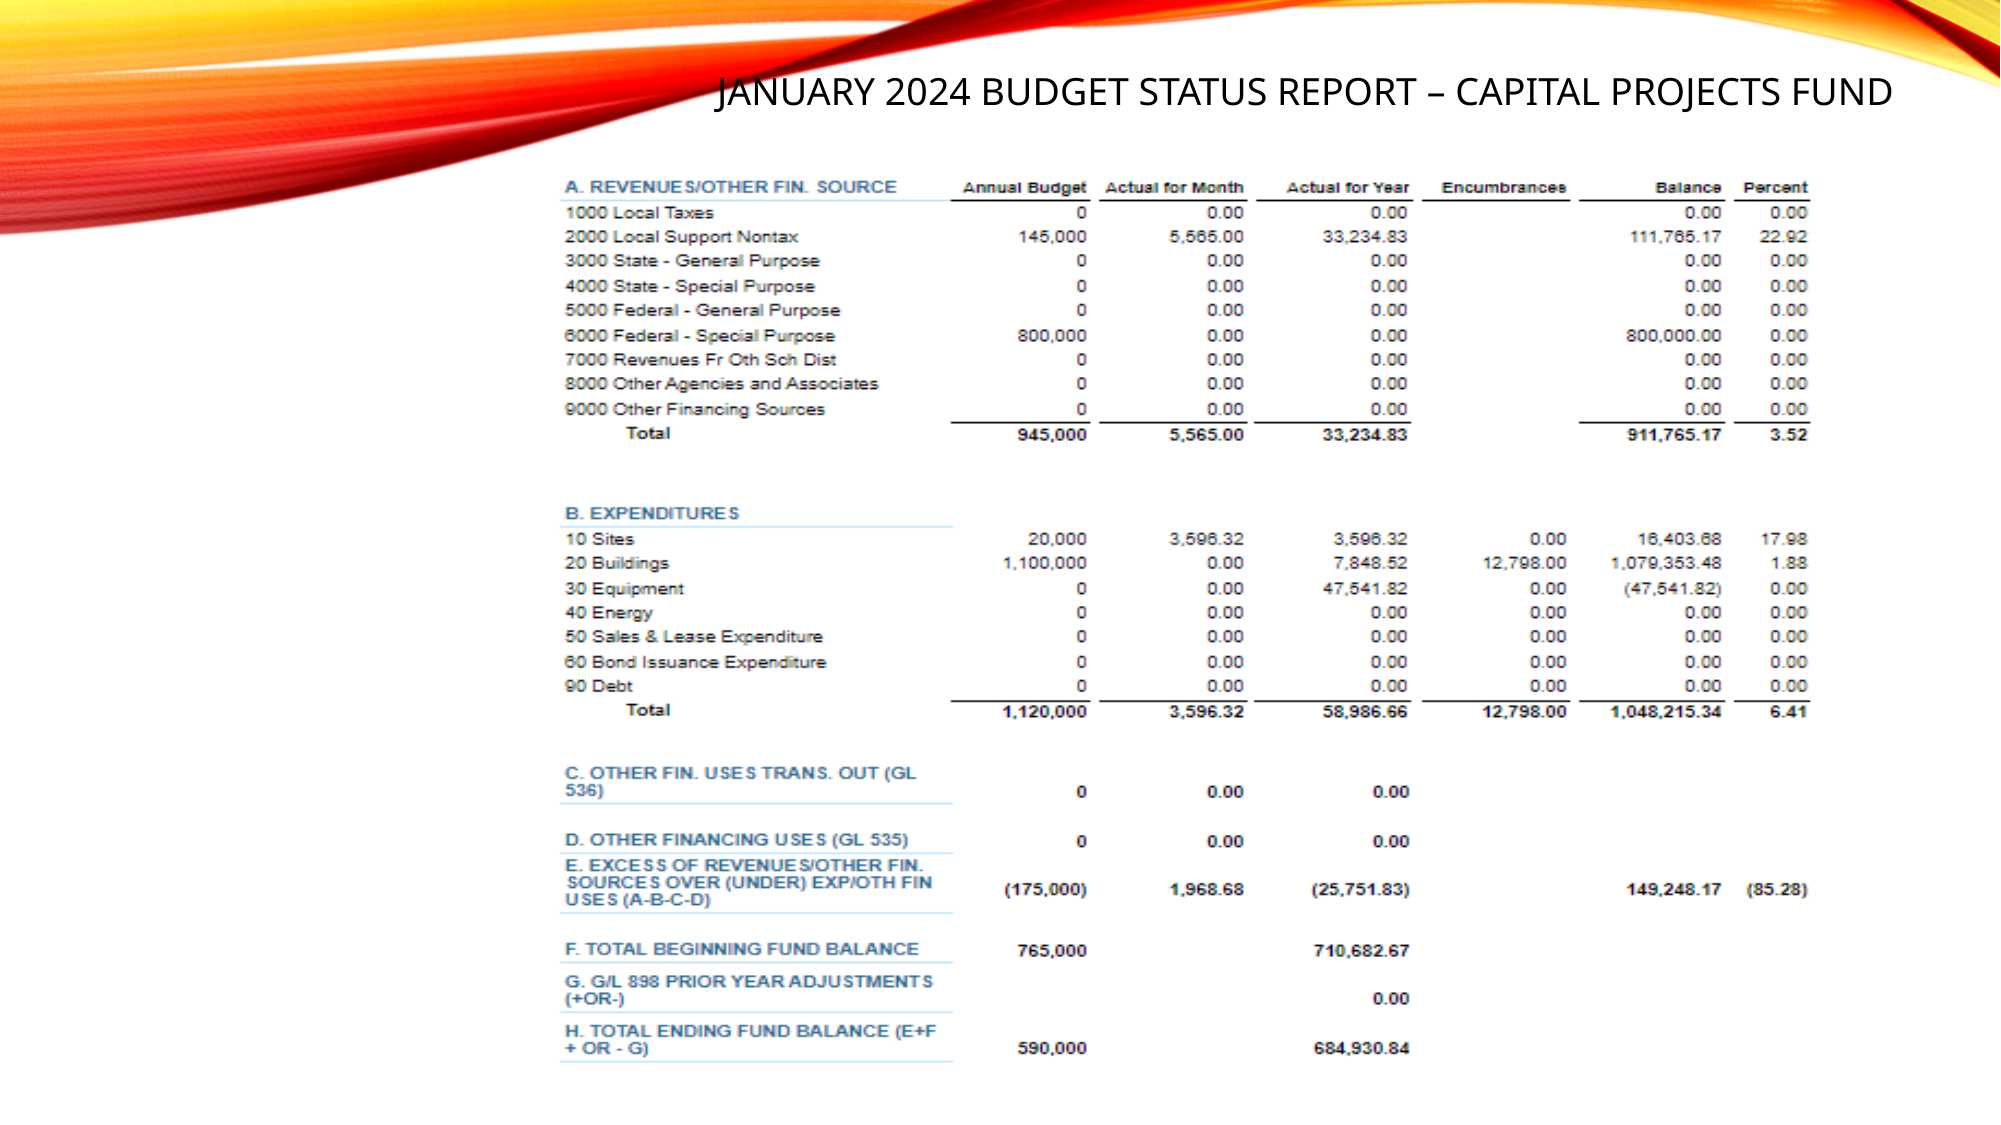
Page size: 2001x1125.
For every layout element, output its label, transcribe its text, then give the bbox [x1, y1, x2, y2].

picture [0, 0, 2000, 1081]
title JANUARY 2024 BUDGET STATUS REPORT – CAPITAL PROJECTS FUND [683, 50, 1928, 138]
